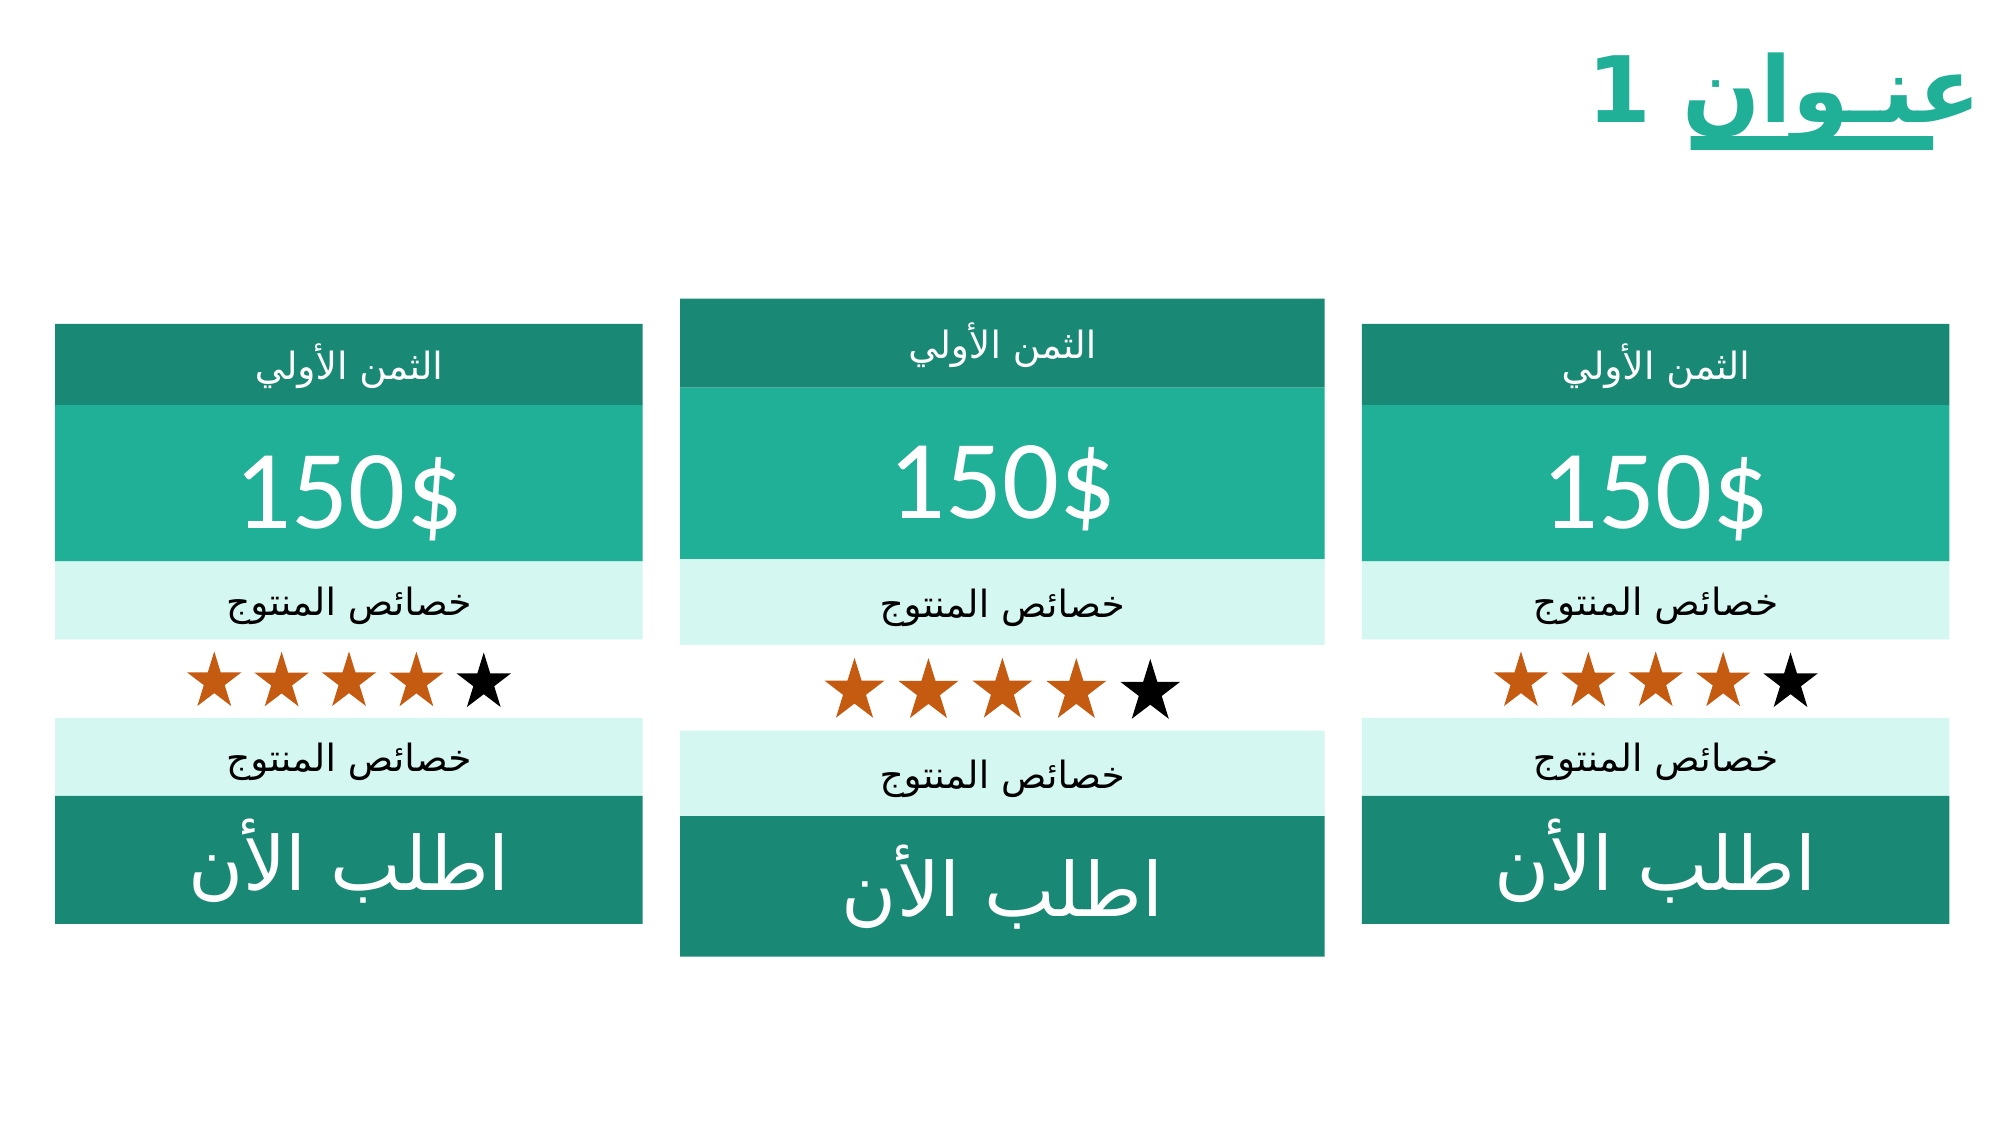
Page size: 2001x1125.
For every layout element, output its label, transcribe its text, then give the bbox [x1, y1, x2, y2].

text_box [1690, 135, 1934, 151]
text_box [1361, 323, 1950, 924]
text_box عنـوان 1 [1571, 23, 1997, 150]
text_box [680, 298, 1325, 957]
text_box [55, 323, 643, 924]
